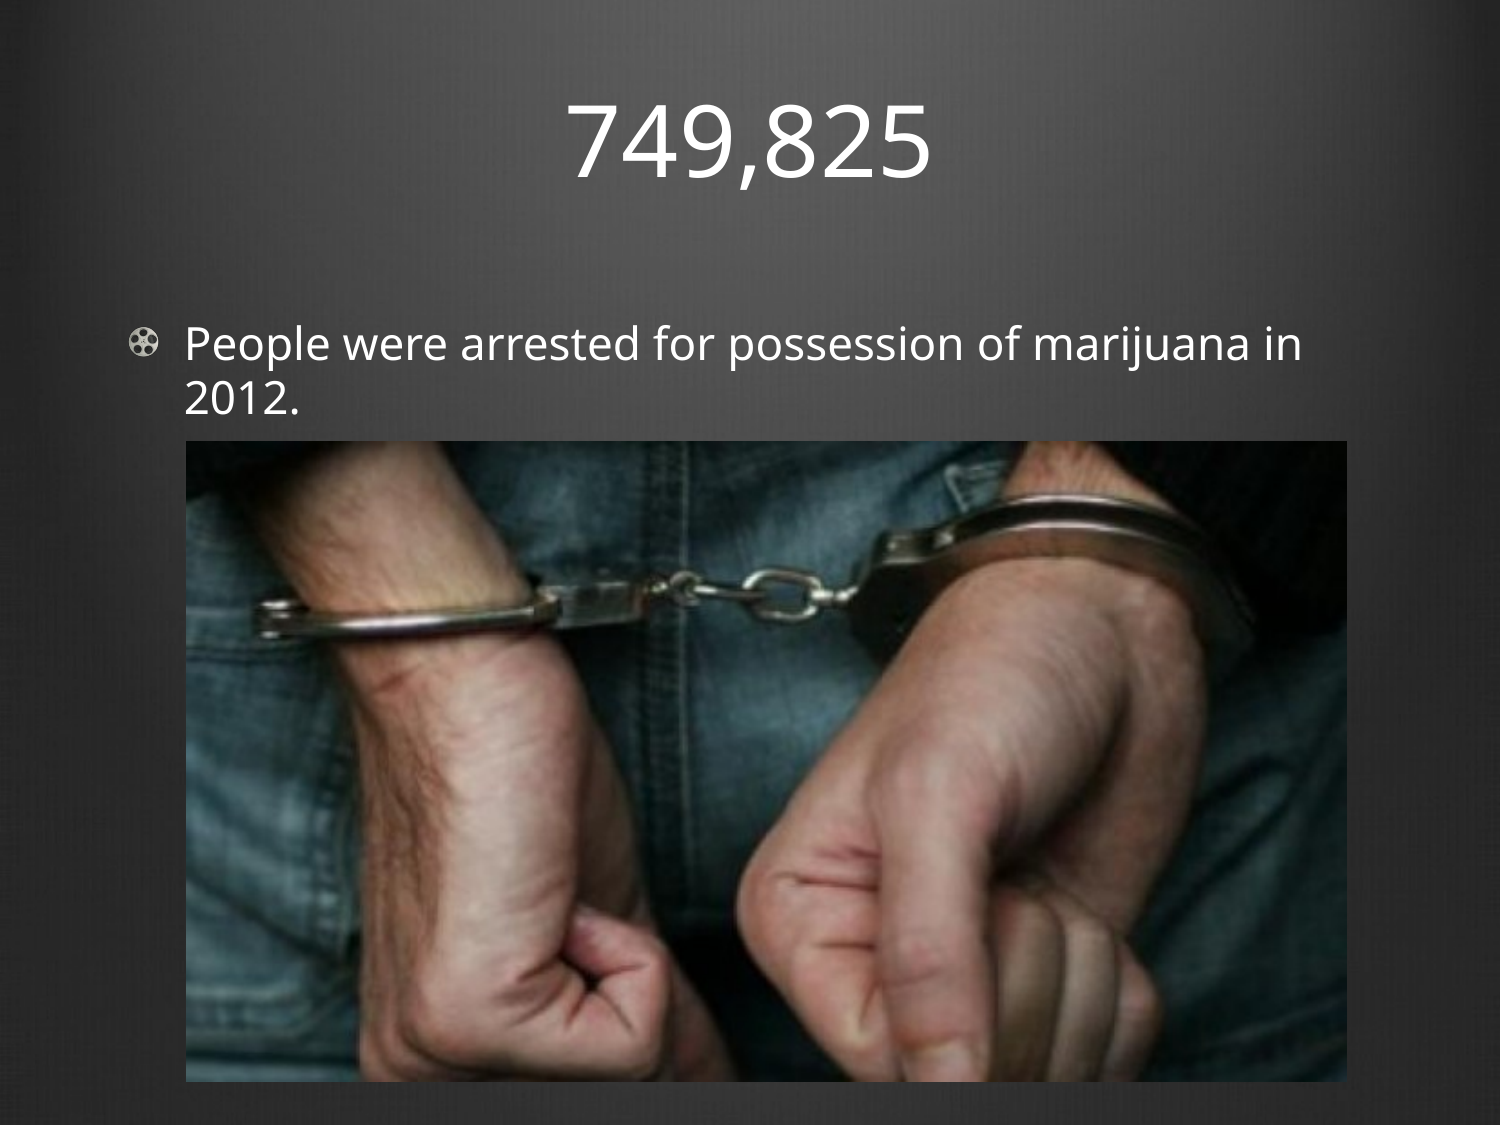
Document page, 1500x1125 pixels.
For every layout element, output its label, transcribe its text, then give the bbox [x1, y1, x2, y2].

title 749,825 [112, 19, 1388, 255]
list People were arrested for possession of marijuana in 2012. [112, 306, 1388, 1005]
picture [127, 325, 160, 358]
picture [186, 441, 1347, 1082]
